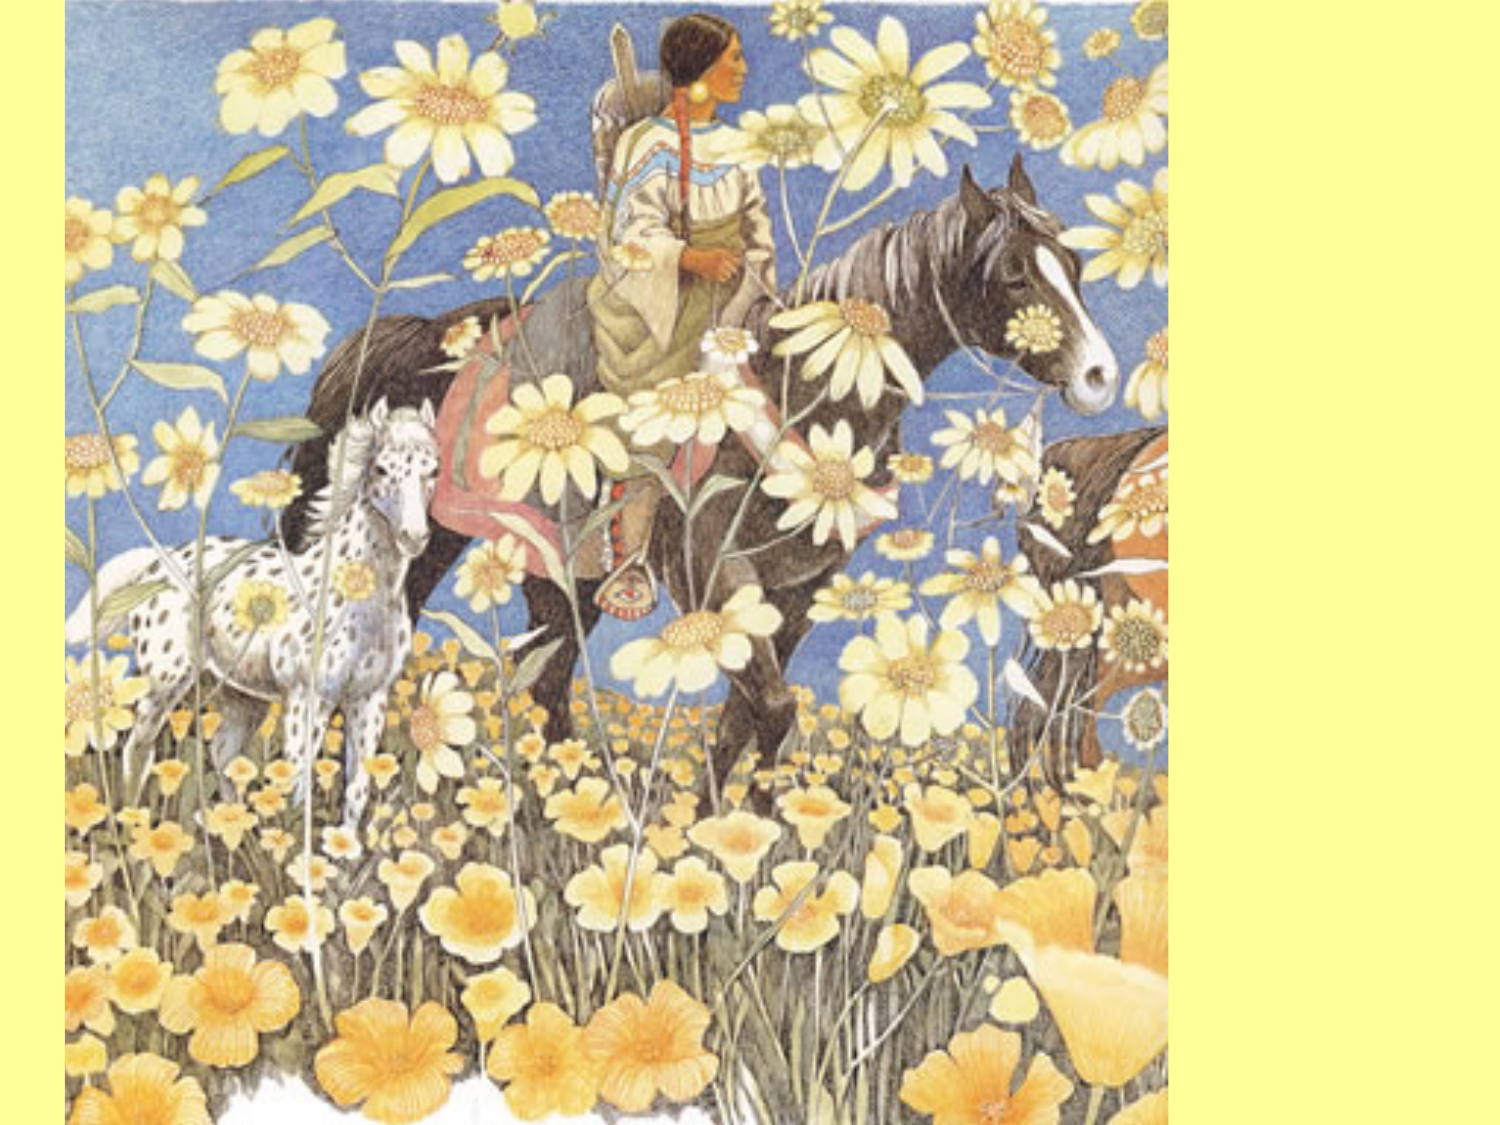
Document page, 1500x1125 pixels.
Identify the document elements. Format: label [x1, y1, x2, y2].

picture [64, 0, 1169, 1125]
